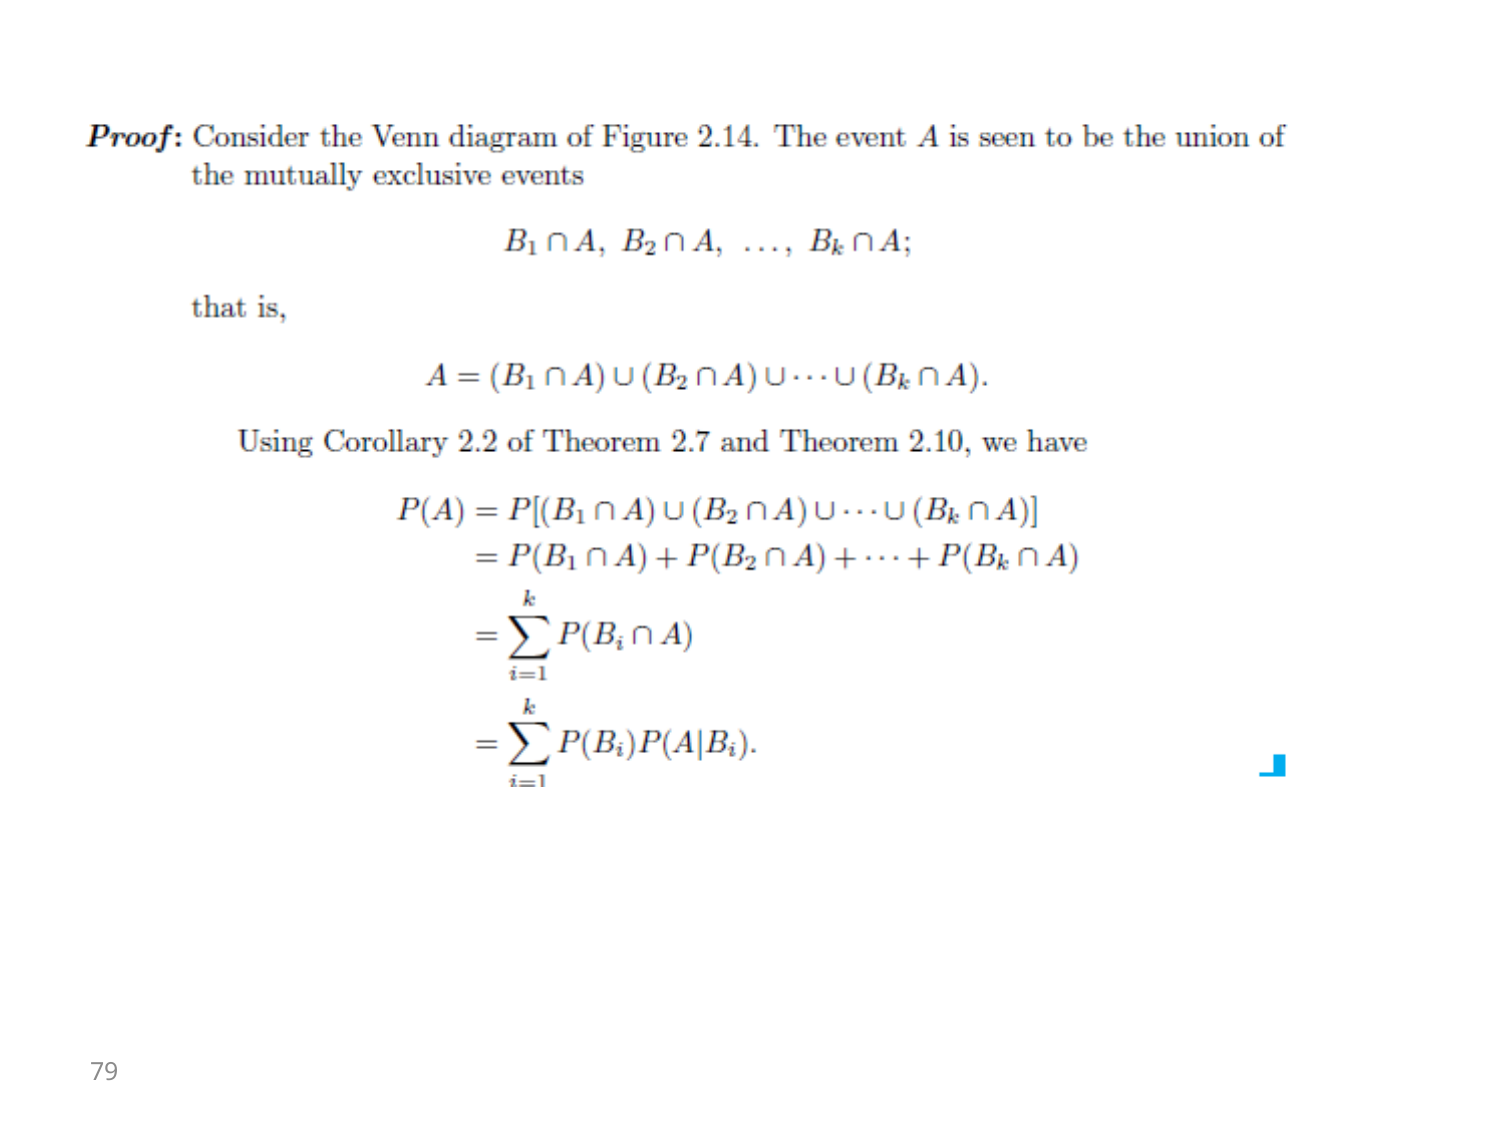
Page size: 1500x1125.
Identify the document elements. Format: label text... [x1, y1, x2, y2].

picture [76, 113, 1300, 788]
slide_number 79 [75, 1042, 425, 1103]
